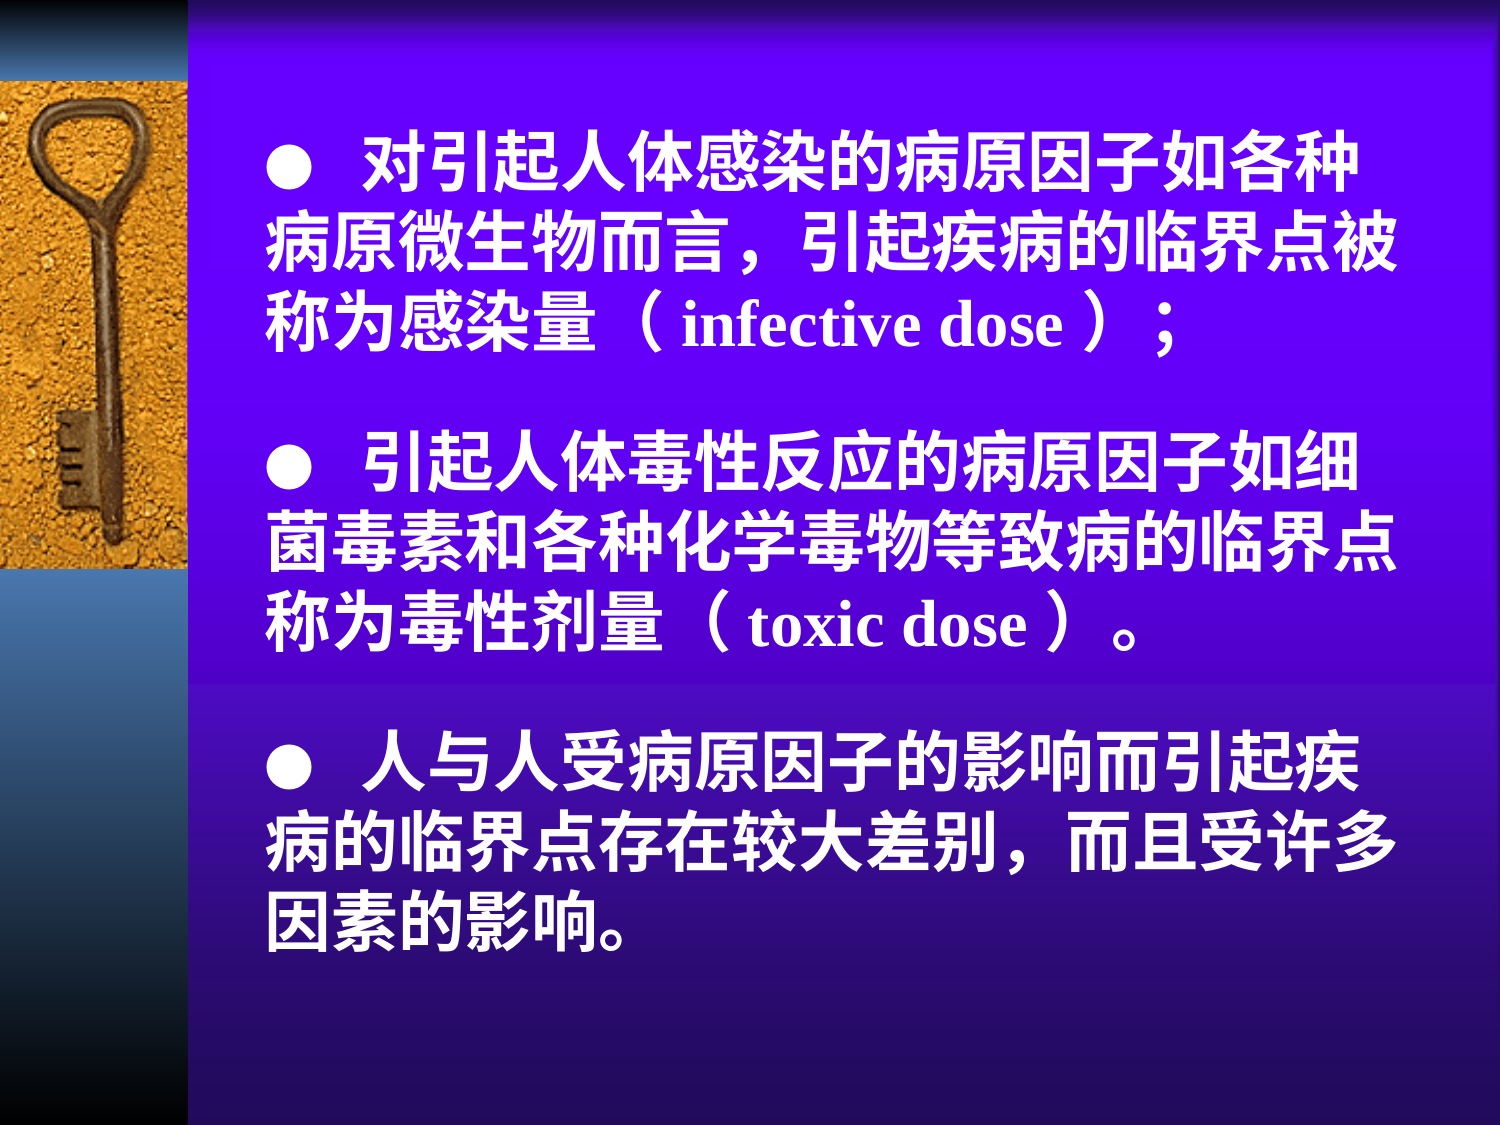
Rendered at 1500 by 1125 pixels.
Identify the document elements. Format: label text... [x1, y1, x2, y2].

text_box ● 对引起人体感染的病原因子如各种病原微生物而言，引起疾病的临界点被称为感染量（infective dose）； ● 引起人体毒性反应的病原因子如细菌毒素和各种化学毒物等致病的临界点称为毒性剂量（toxic dose）。 ● 人与人受病原因子的影响而引起疾病的临界点存在较大差别，而且受许多因素的影响。 [249, 112, 1438, 1107]
picture [0, 0, 1500, 1125]
